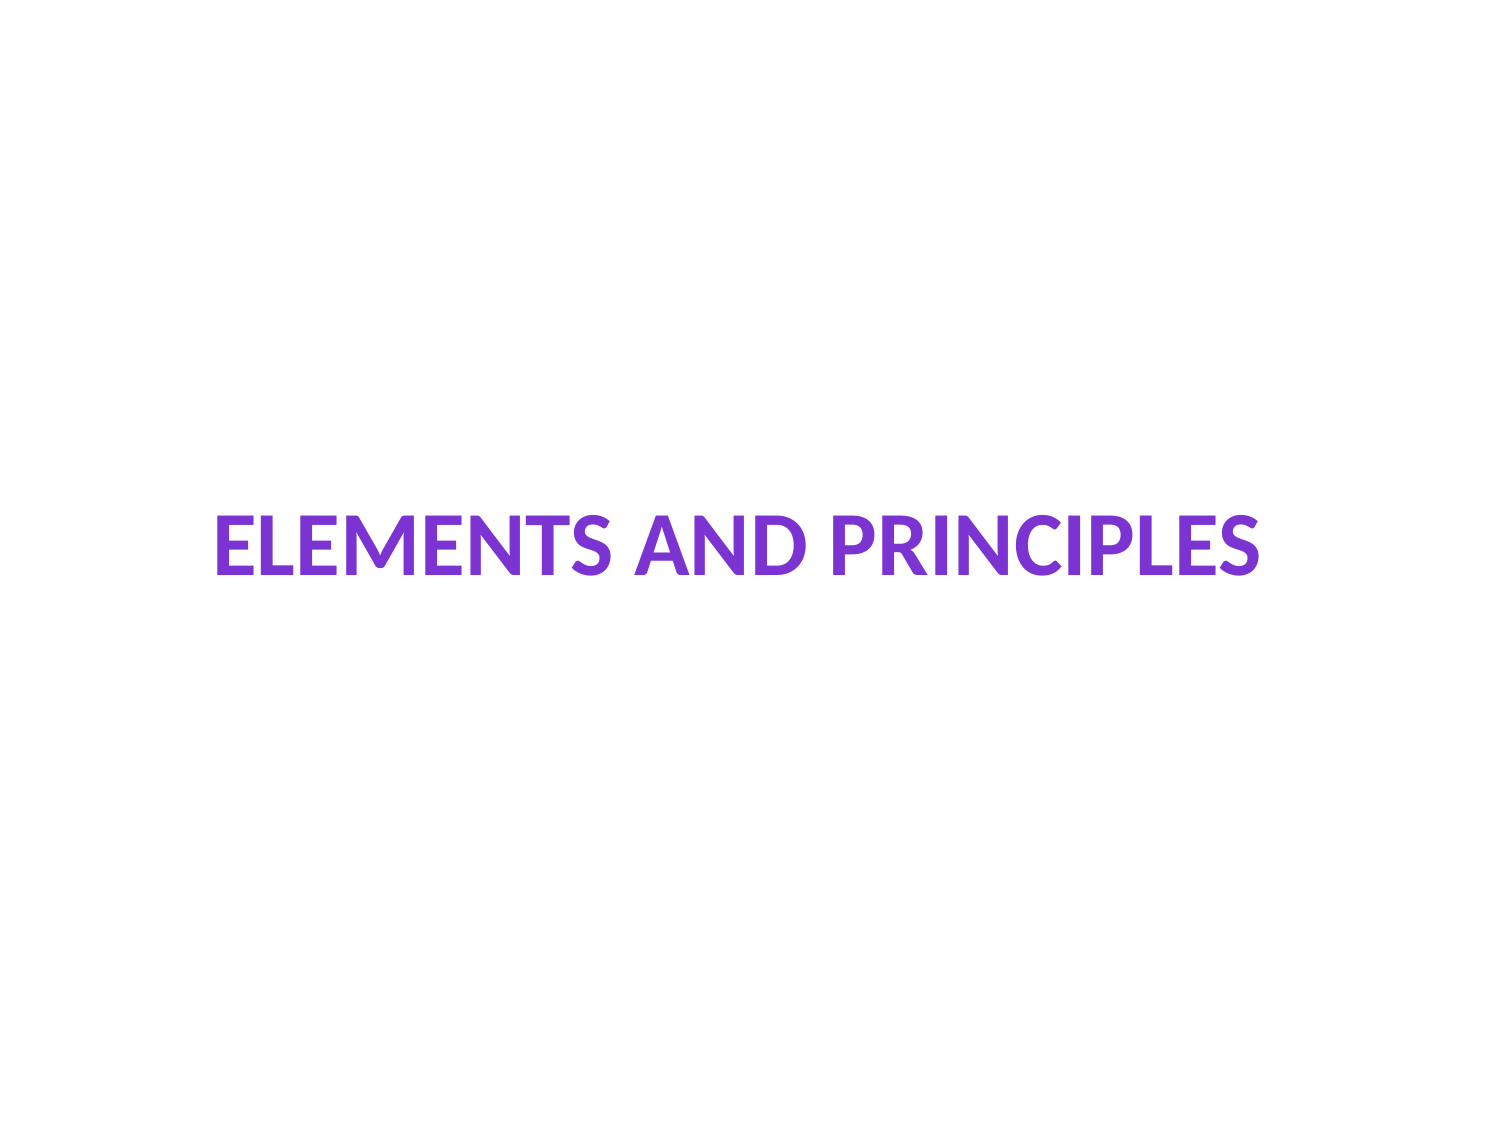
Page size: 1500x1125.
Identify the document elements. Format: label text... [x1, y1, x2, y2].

title Elements and principles [62, 474, 1413, 663]
